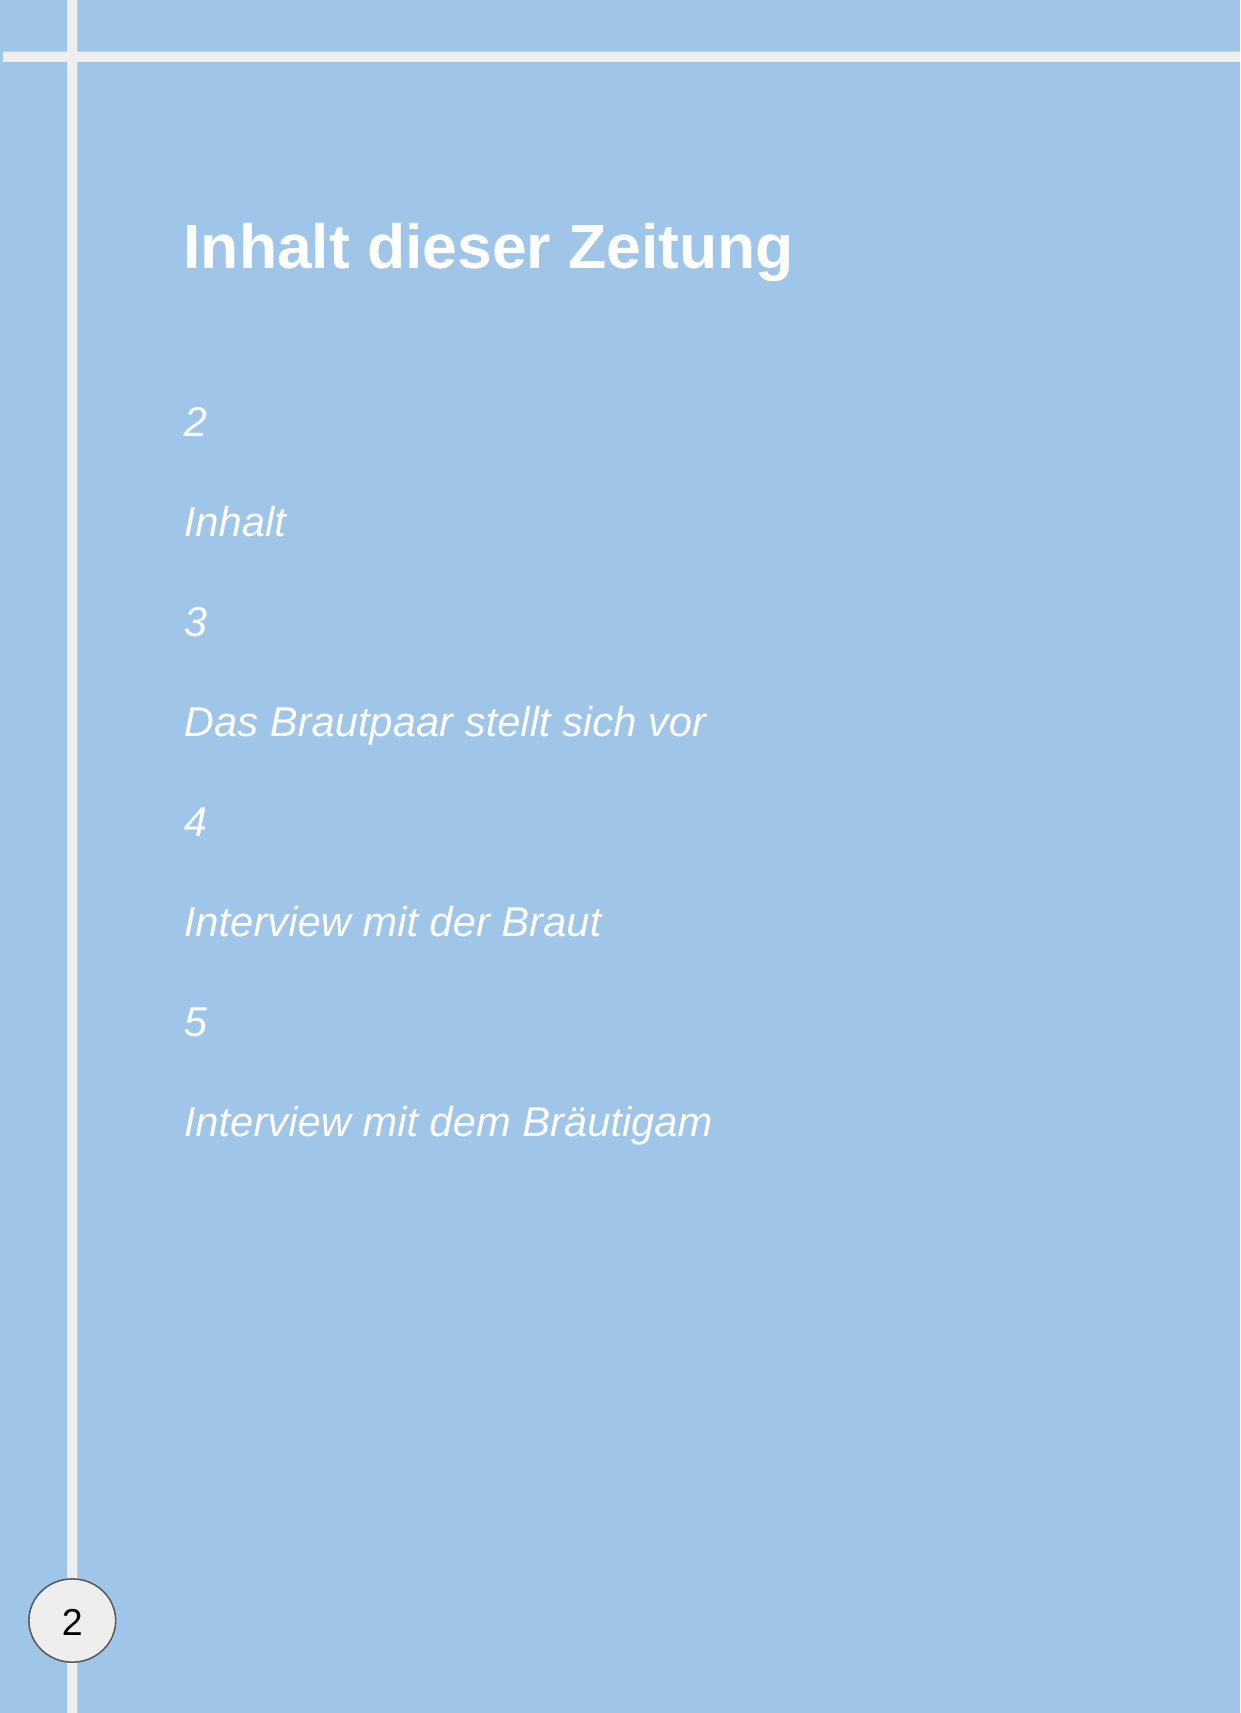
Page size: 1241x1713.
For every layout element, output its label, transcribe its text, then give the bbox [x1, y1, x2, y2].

text_box [67, 62, 78, 1578]
text_box 2 [20, 1578, 125, 1663]
text_box [67, 1663, 78, 1713]
text_box [67, 0, 78, 51]
text_box 2 Inhalt 3 Das Brautpaar stellt sich vor 4 Interview mit der Braut 5 Interview mit dem Bräutigam [180, 341, 956, 1481]
text_box [2, 51, 1241, 62]
text_box Inhalt dieser Zeitung [180, 203, 1107, 355]
